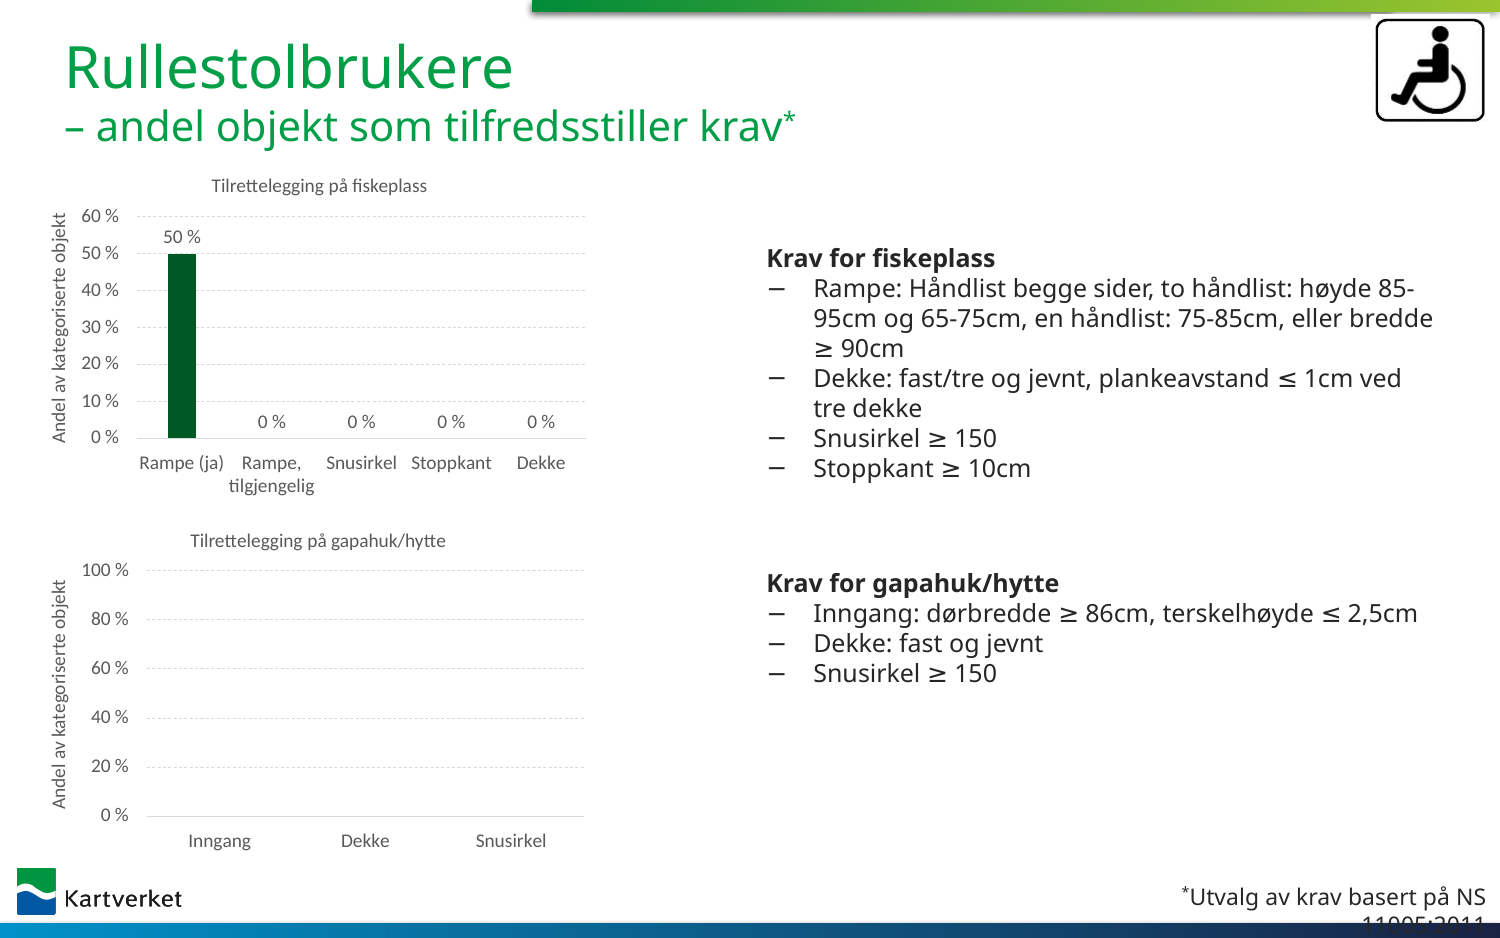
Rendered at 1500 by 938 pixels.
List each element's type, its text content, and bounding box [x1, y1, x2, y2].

picture [1371, 13, 1491, 127]
text_box Krav for fiskeplass Rampe: Håndlist begge sider, to håndlist: høyde 85-95cm og 65-75cm, en håndlist: 75-85cm, eller bredde ≥ 90cm Dekke: fast/tre og jevnt, plankeavstand ≤ 1cm ved tre dekke Snusirkel ≥ 150 Stoppkant ≥ 10cm [751, 235, 1452, 490]
text_box *Utvalg av krav basert på NS 11005:2011 [1068, 873, 1500, 938]
text_box Krav for gapahuk/hytte Inngang: dørbredde ≥ 86cm, terskelhøyde ≤ 2,5cm Dekke: fast og jevnt Snusirkel ≥ 150 [751, 560, 1452, 695]
picture [41, 520, 596, 859]
text_box Rullestolbrukere – andel objekt som tilfredsstiller krav* [49, 29, 1431, 158]
picture [41, 166, 598, 505]
